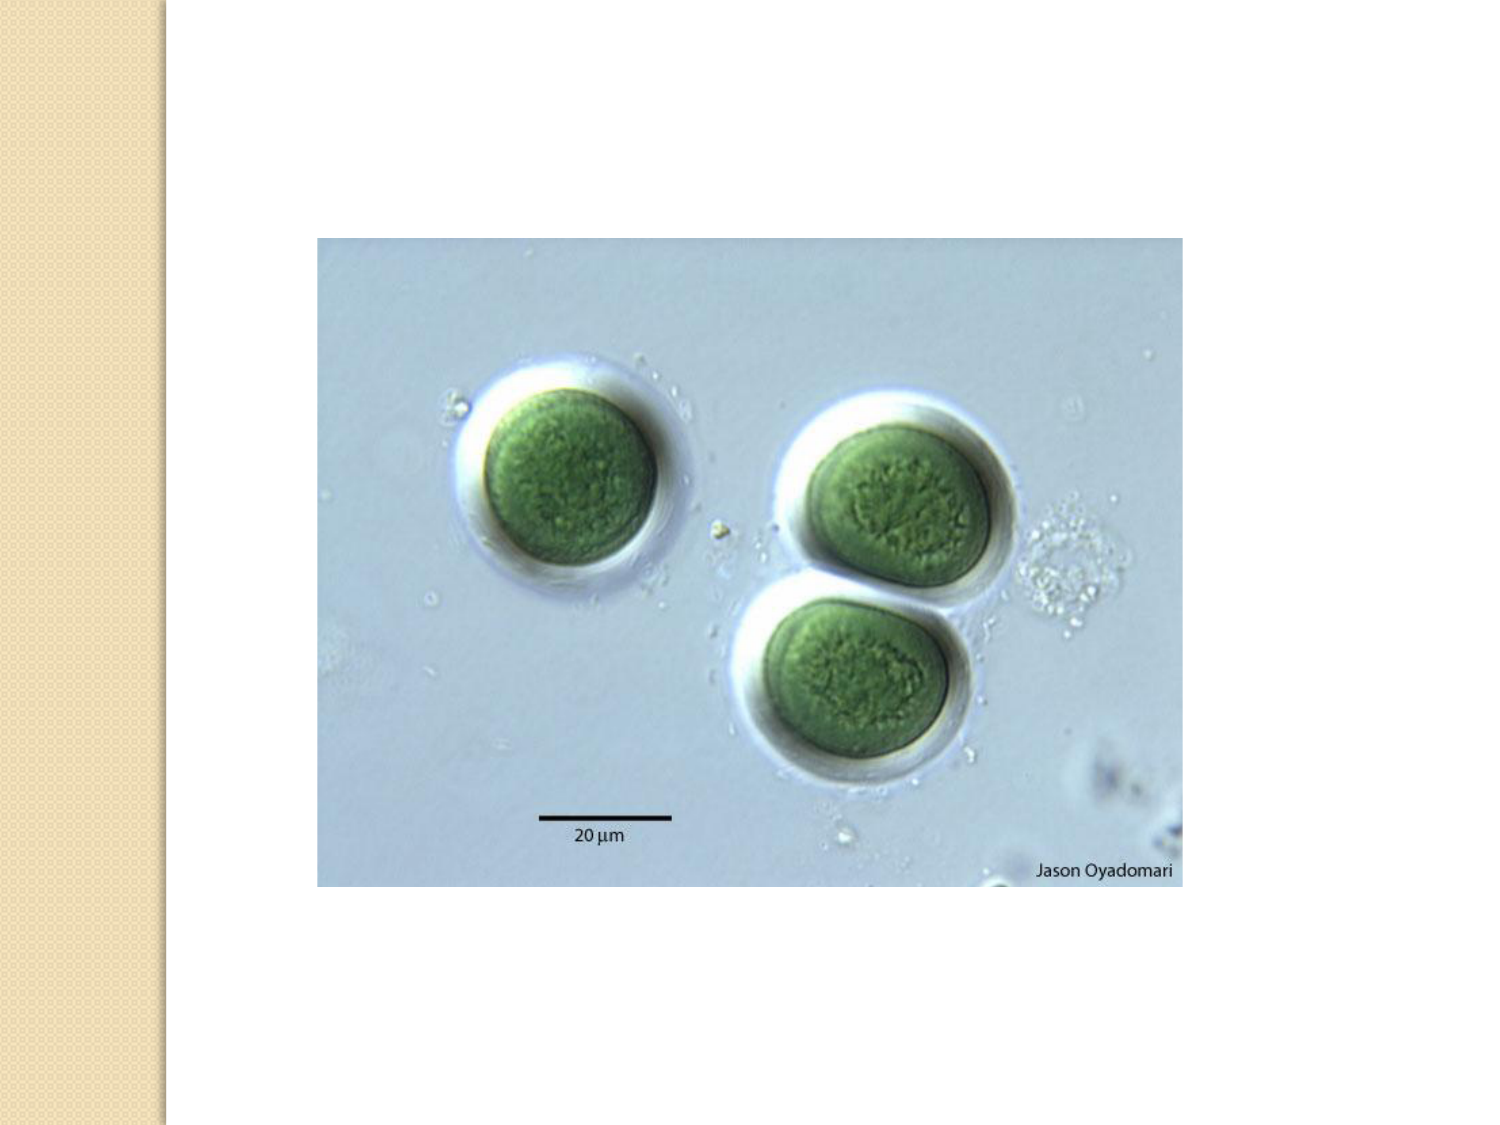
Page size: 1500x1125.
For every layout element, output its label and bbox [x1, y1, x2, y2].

picture [317, 237, 1183, 887]
